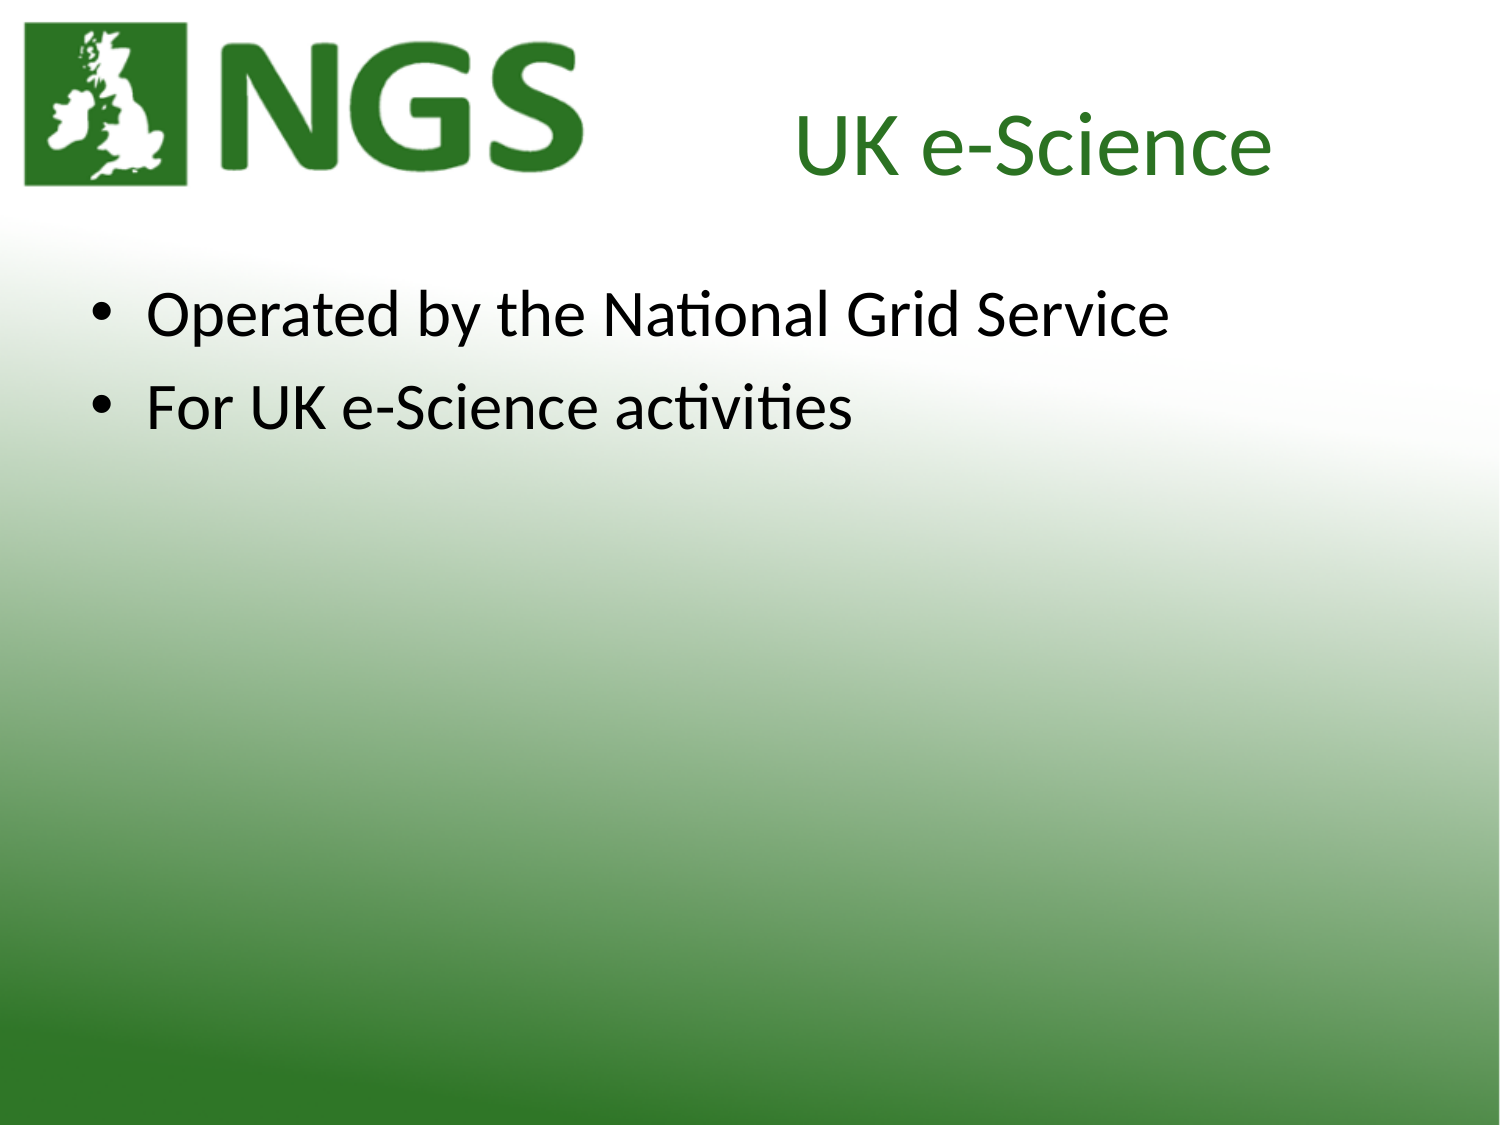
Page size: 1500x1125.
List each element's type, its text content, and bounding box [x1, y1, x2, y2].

title UK e-Science [644, 45, 1425, 233]
picture [0, 0, 1500, 1125]
list Operated by the National Grid Service For UK e-Science activities [75, 262, 1425, 1005]
